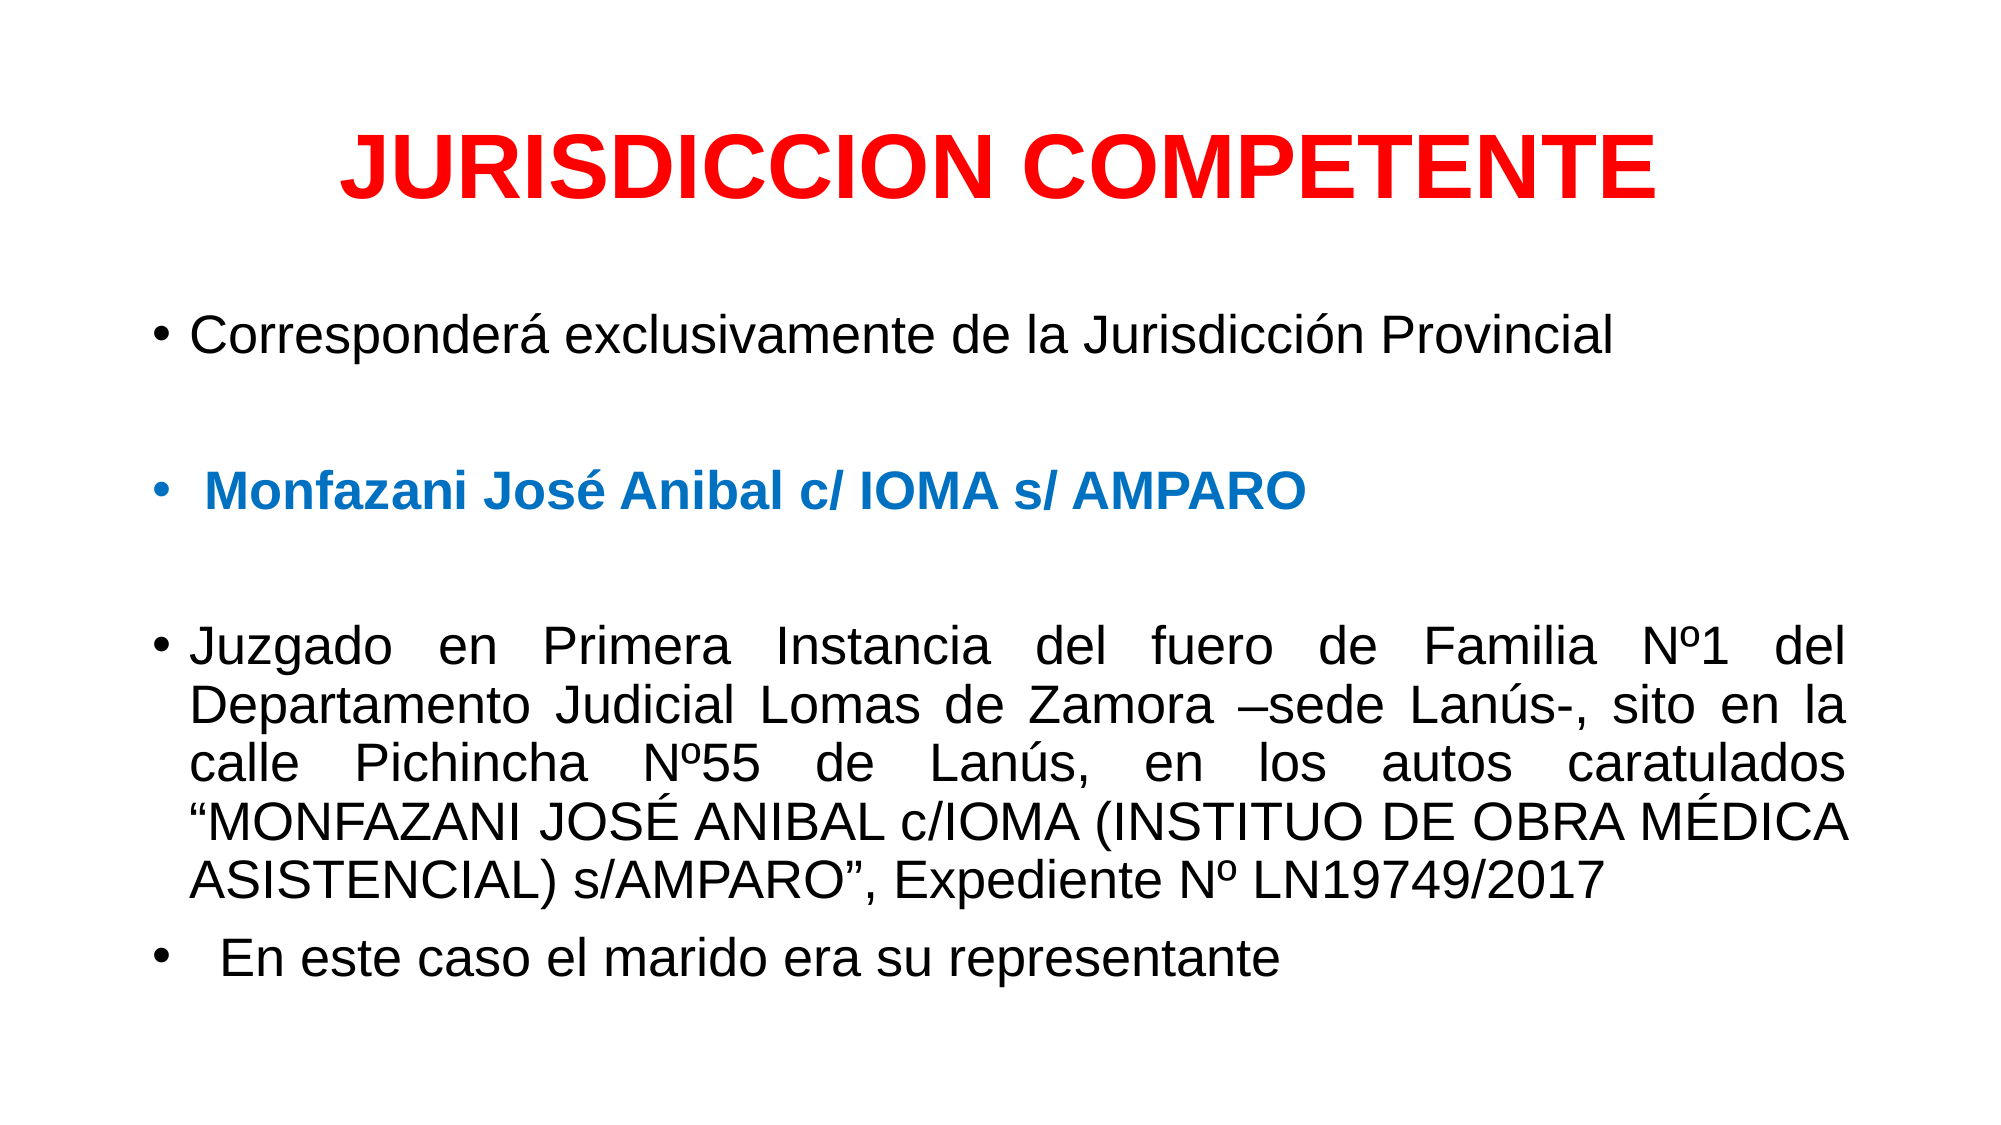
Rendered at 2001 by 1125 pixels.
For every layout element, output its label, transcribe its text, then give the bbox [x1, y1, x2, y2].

list Corresponderá exclusivamente de la Jurisdicción Provincial Monfazani José Anibal c/ IOMA s/ AMPARO Juzgado en Primera Instancia del fuero de Familia Nº1 del Departamento Judicial Lomas de Zamora –sede Lanús-, sito en la calle Pichincha Nº55 de Lanús, en los autos caratulados “MONFAZANI JOSÉ ANIBAL c/IOMA (INSTITUO DE OBRA MÉDICA ASISTENCIAL) s/AMPARO”, Expediente Nº LN19749/2017 En este caso el marido era su representante [137, 299, 1863, 1014]
title JURISDICCION COMPETENTE [137, 59, 1863, 278]
